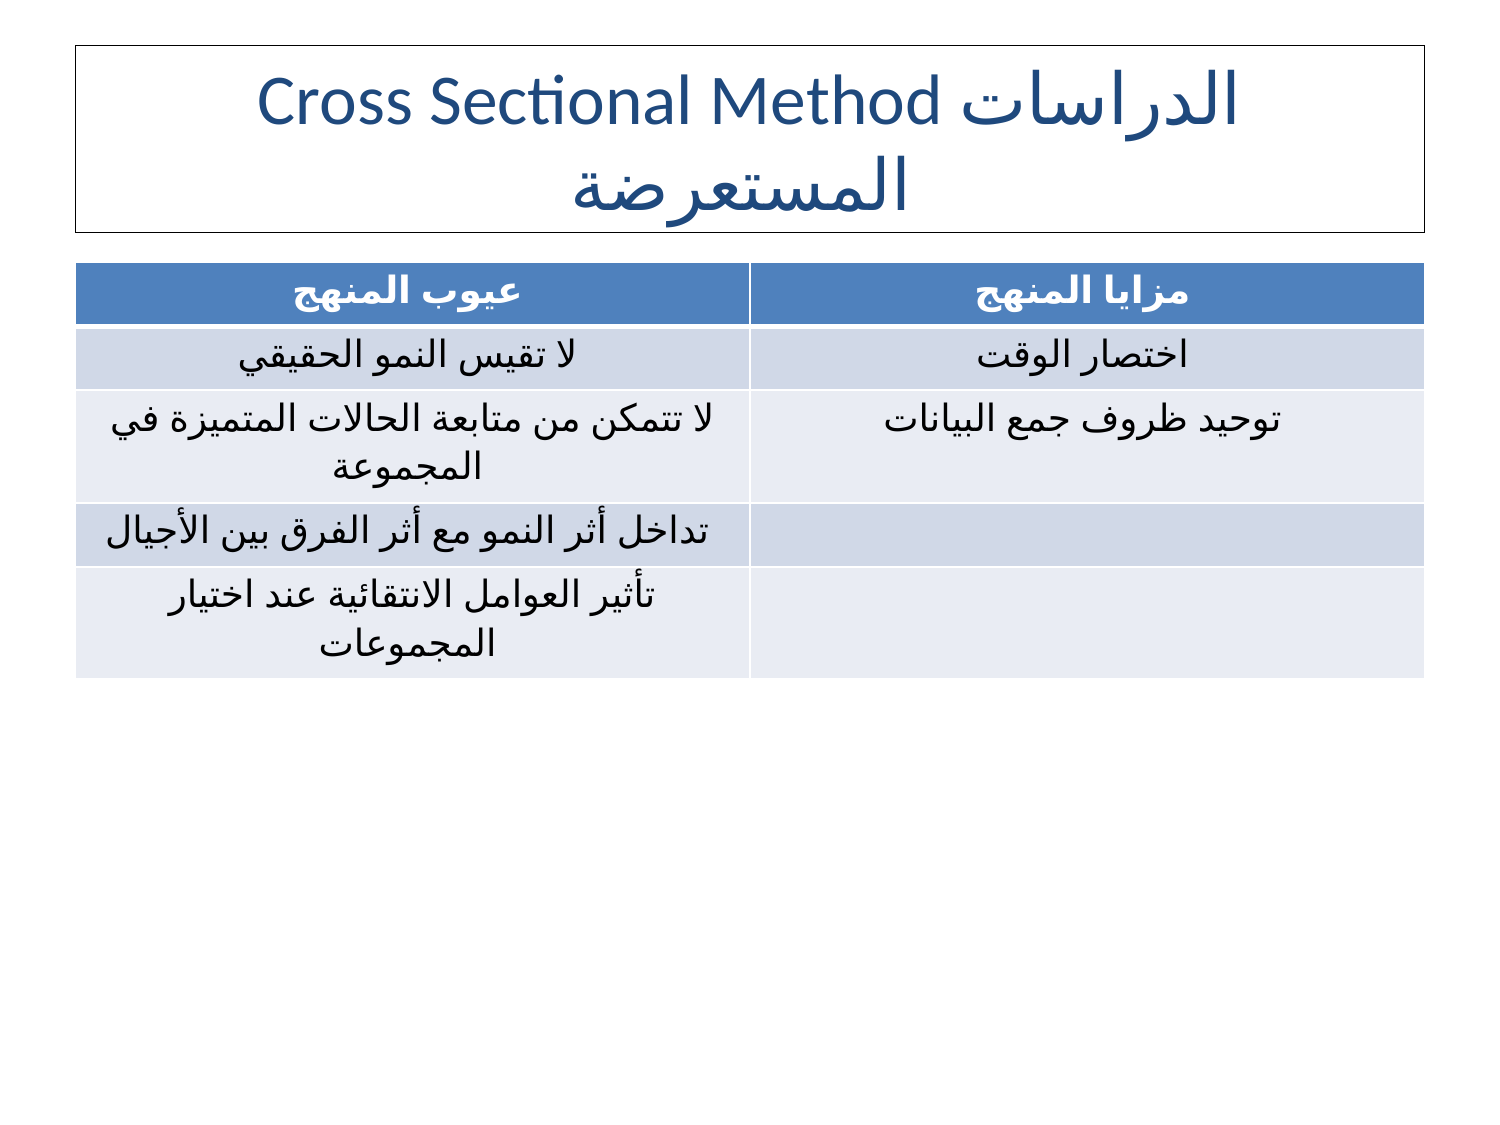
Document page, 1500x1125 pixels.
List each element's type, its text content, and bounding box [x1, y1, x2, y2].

table_header عيوب المنهج [76, 263, 749, 324]
table_cell [751, 504, 1424, 566]
table_cell لا تقيس النمو الحقيقي [76, 329, 749, 389]
table_cell تأثير العوامل الانتقائية عند اختيار المجموعات [76, 568, 749, 678]
table_cell [751, 568, 1424, 678]
table_cell لا تتمكن من متابعة الحالات المتميزة في المجموعة [76, 391, 749, 502]
table_cell تداخل أثر النمو مع أثر الفرق بين الأجيال [76, 504, 749, 566]
table_header مزايا المنهج [751, 263, 1424, 324]
table_cell اختصار الوقت [751, 329, 1424, 389]
title Cross Sectional Method الدراسات المستعرضة [75, 45, 1425, 233]
table_cell توحيد ظروف جمع البيانات [751, 391, 1424, 502]
